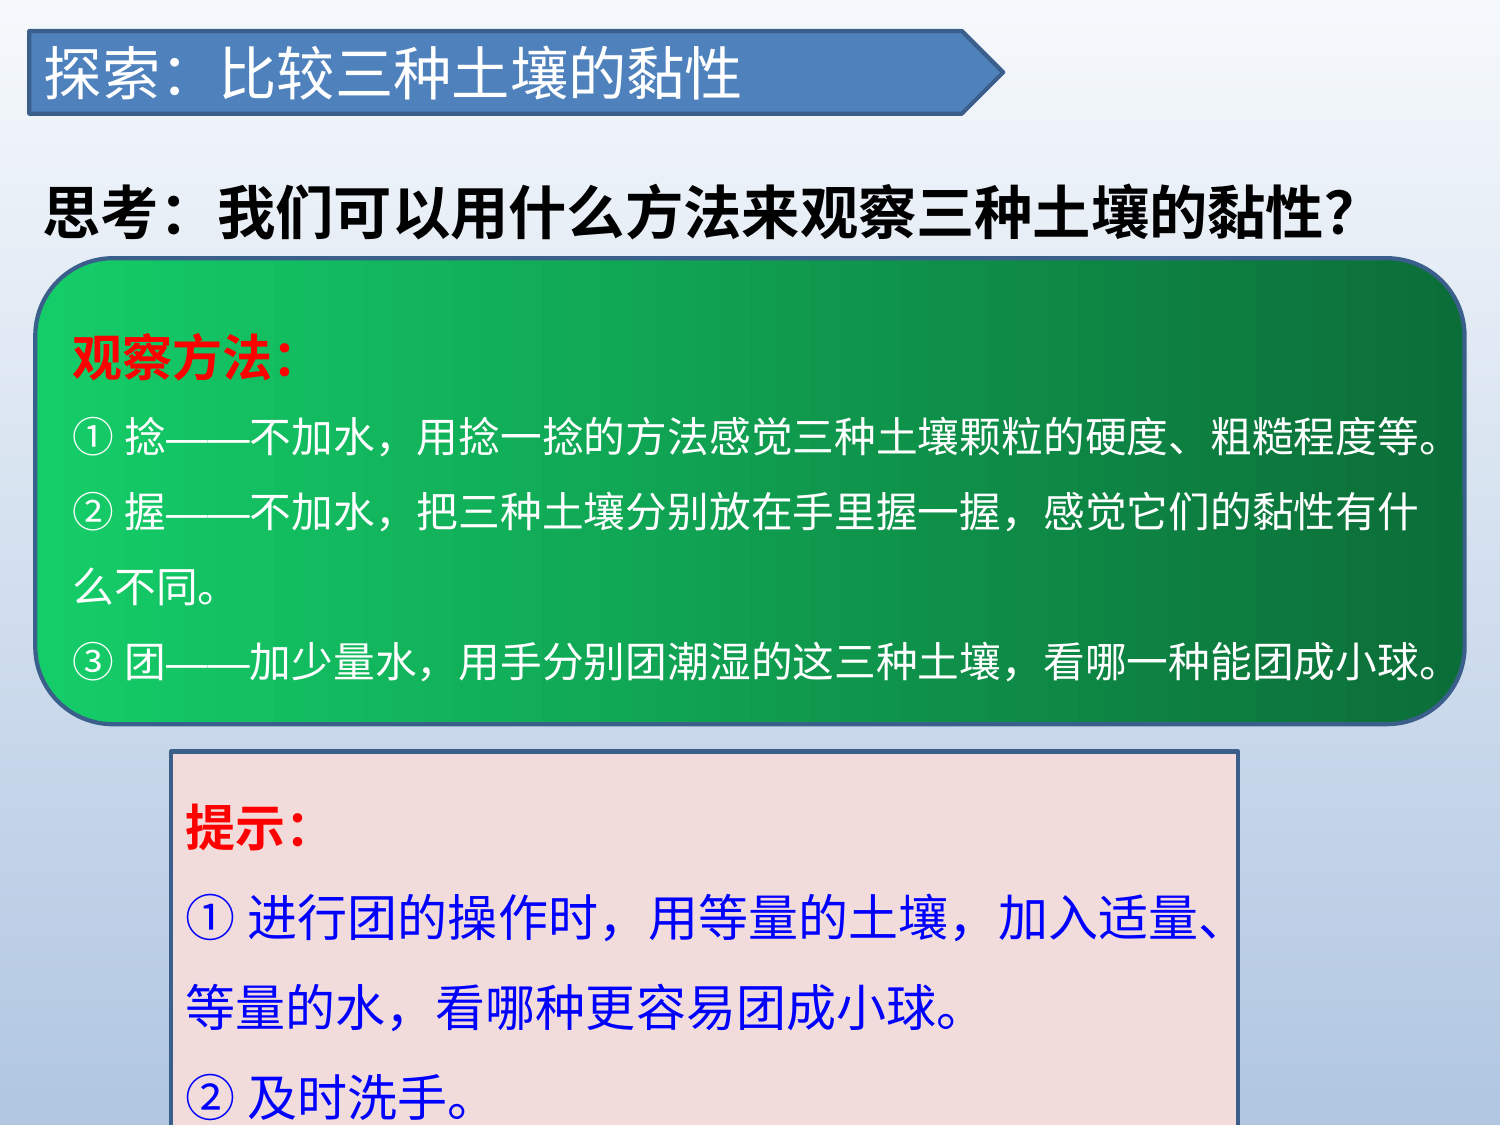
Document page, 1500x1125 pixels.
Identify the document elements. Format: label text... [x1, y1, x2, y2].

text_box 思考：我们可以用什么方法来观察三种土壤的黏性？ [27, 133, 1353, 254]
text_box 观察方法： ①捻——不加水，用捻一捻的方法感觉三种土壤颗粒的硬度、粗糙程度等。 ②握——不加水，把三种土壤分别放在手里握一握，感觉它们的黏性有什么不同。 ③团——加少量水，用手分别团潮湿的这三种土壤，看哪一种能团成小球。 [33, 256, 1467, 727]
text_box 探索：比较三种土壤的黏性 [27, 28, 1006, 116]
text_box 提示： ①进行团的操作时，用等量的土壤，加入适量、等量的水，看哪种更容易团成小球。 ②及时洗手。 [169, 749, 1240, 1125]
